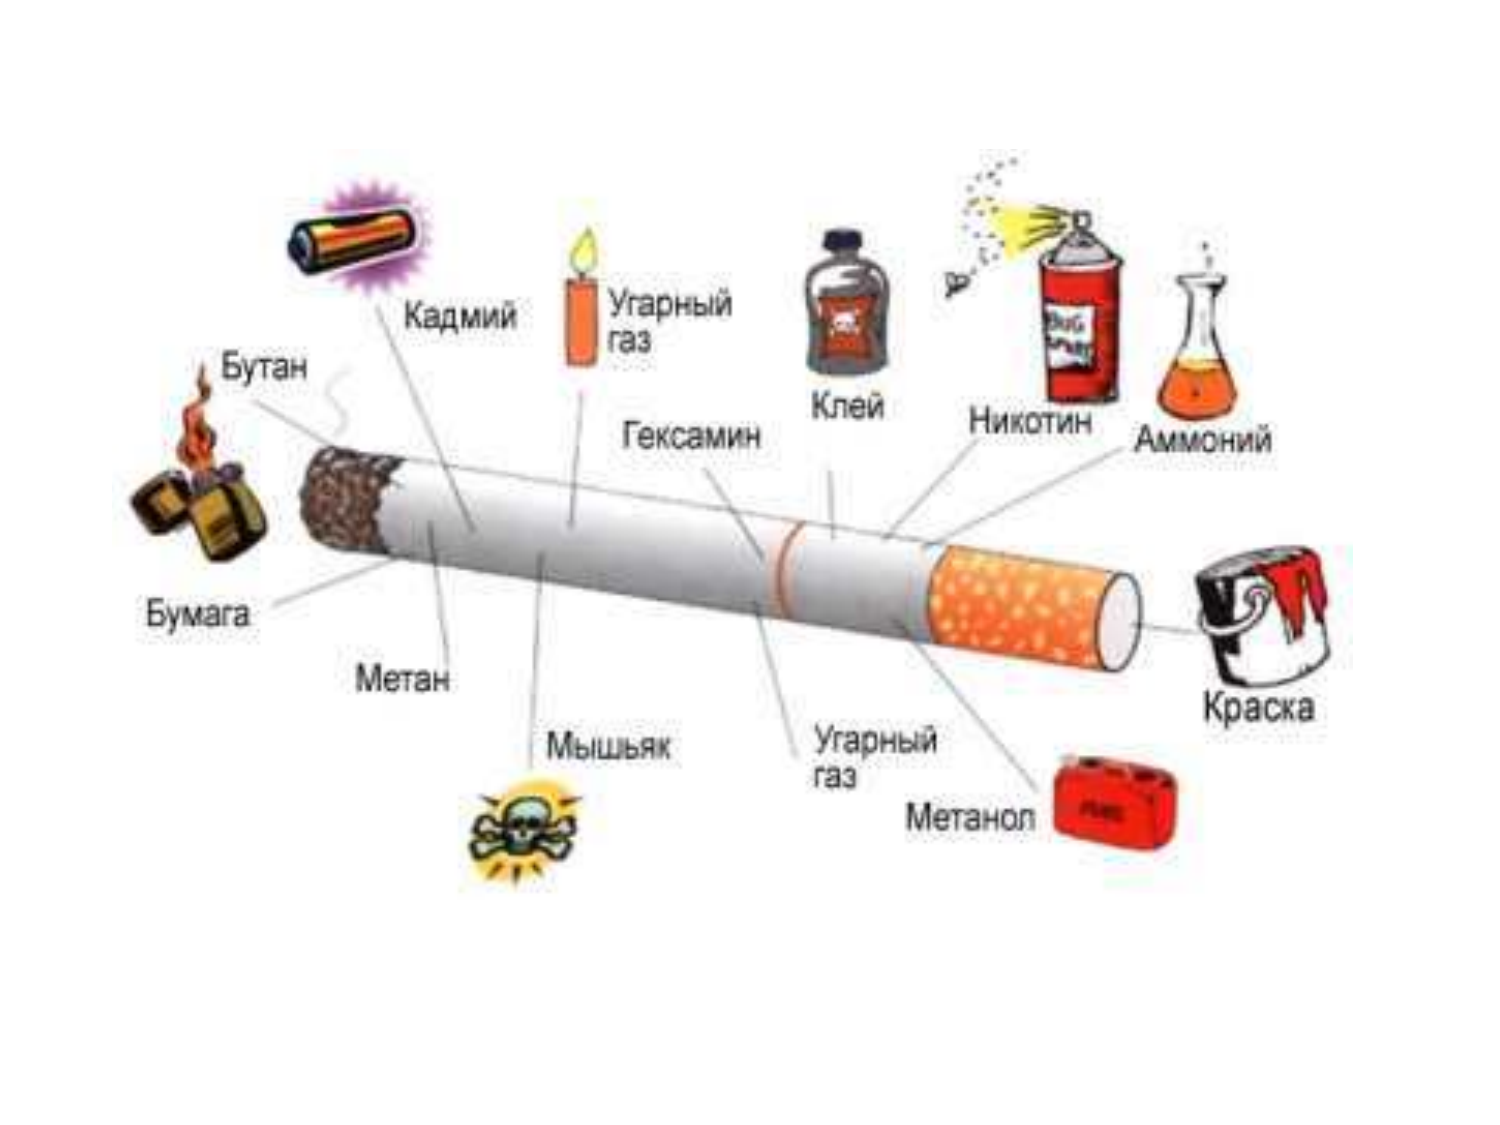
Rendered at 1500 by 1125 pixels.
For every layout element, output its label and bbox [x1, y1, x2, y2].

picture [112, 149, 1353, 901]
